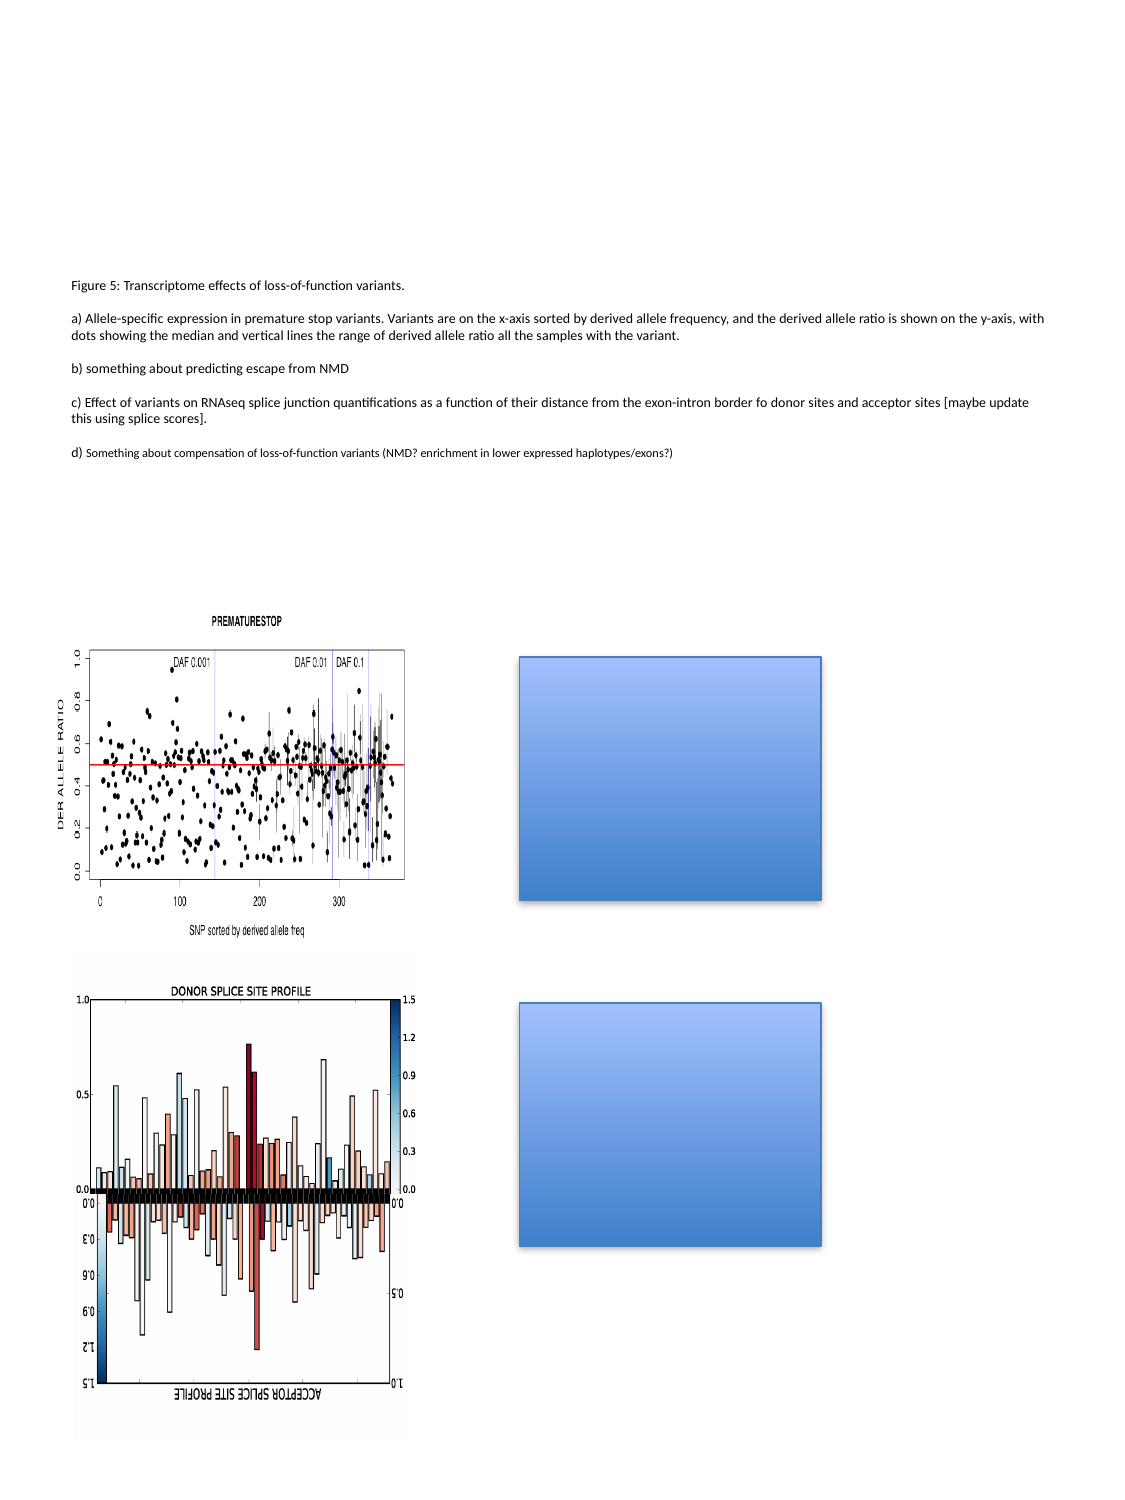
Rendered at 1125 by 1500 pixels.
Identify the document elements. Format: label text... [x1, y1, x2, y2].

title Figure 5: Transcriptome effects of loss-of-function variants. a) Allele-specific expression in premature stop variants. Variants are on the x-axis sorted by derived allele frequency, and the derived allele ratio is shown on the y-axis, with dots showing the median and vertical lines the range of derived allele ratio all the samples with the variant. b) something about predicting escape from NMD c) Effect of variants on RNAseq splice junction quantifications as a function of their distance from the exon-intron border fo donor sites and acceptor sites [maybe update this using splice scores]. d) Something about compensation of loss-of-function variants (NMD? enrichment in lower expressed haplotypes/exons?) [56, 268, 1069, 519]
text_box [519, 1002, 822, 1247]
text_box [519, 656, 822, 901]
picture [55, 590, 422, 1440]
